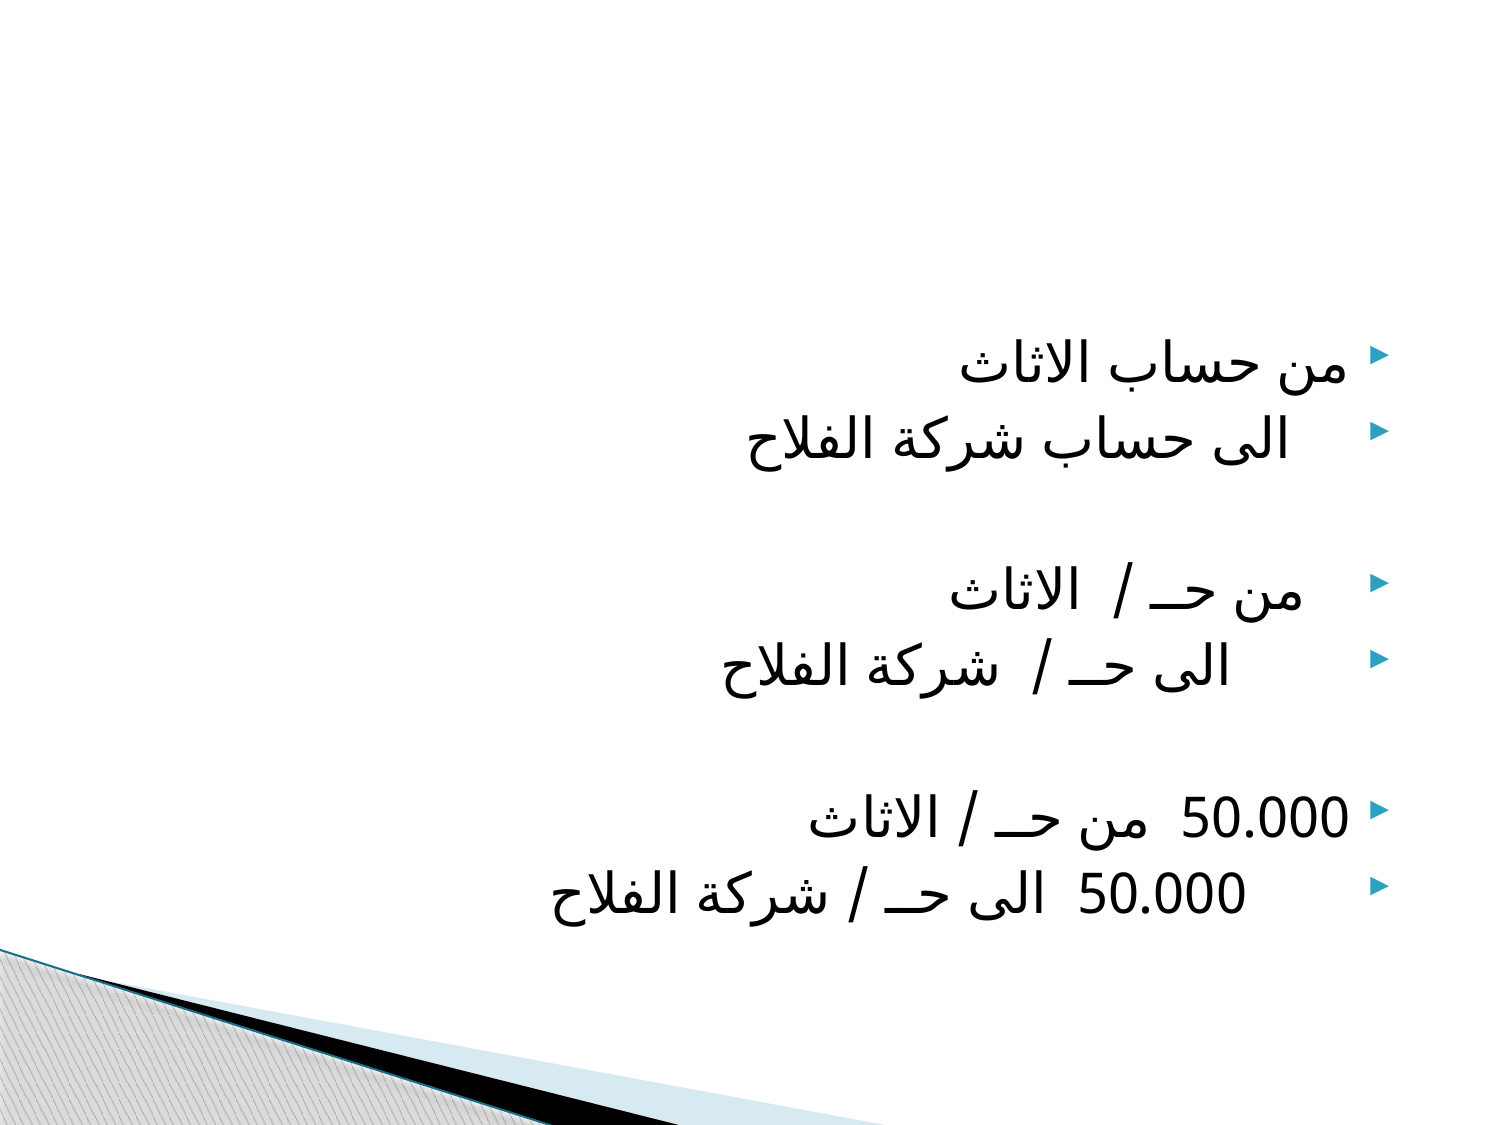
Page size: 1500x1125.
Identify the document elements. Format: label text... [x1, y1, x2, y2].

list من حساب الاثاث الى حساب شركة الفلاح من حــ / الاثاث الى حــ / شركة الفلاح 50.000 من حــ / الاثاث 50.000 الى حــ / شركة الفلاح [75, 243, 1425, 986]
